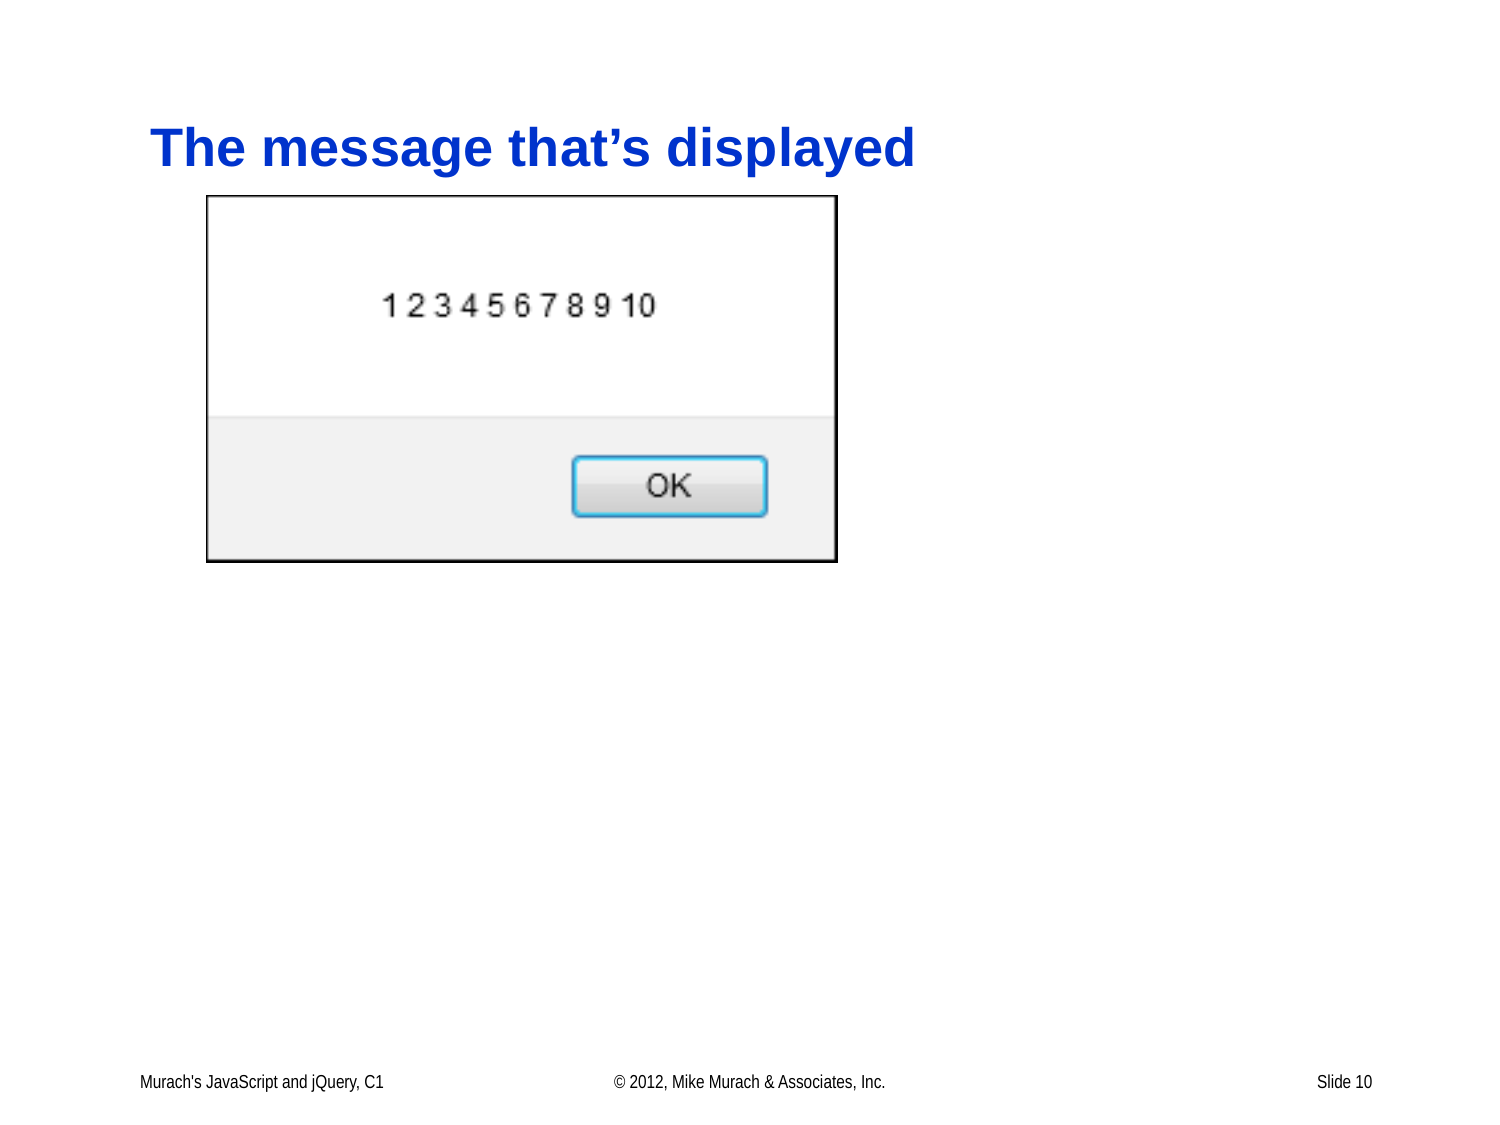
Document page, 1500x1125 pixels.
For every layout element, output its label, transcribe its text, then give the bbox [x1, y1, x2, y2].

picture [206, 195, 838, 563]
slide_number Murach's JavaScript and jQuery, C1 [125, 1025, 450, 1100]
title The message that’s displayed [150, 112, 1350, 179]
slide_number Slide 10 [1074, 1025, 1388, 1100]
footer © 2012, Mike Murach & Associates, Inc. [474, 1025, 1025, 1100]
